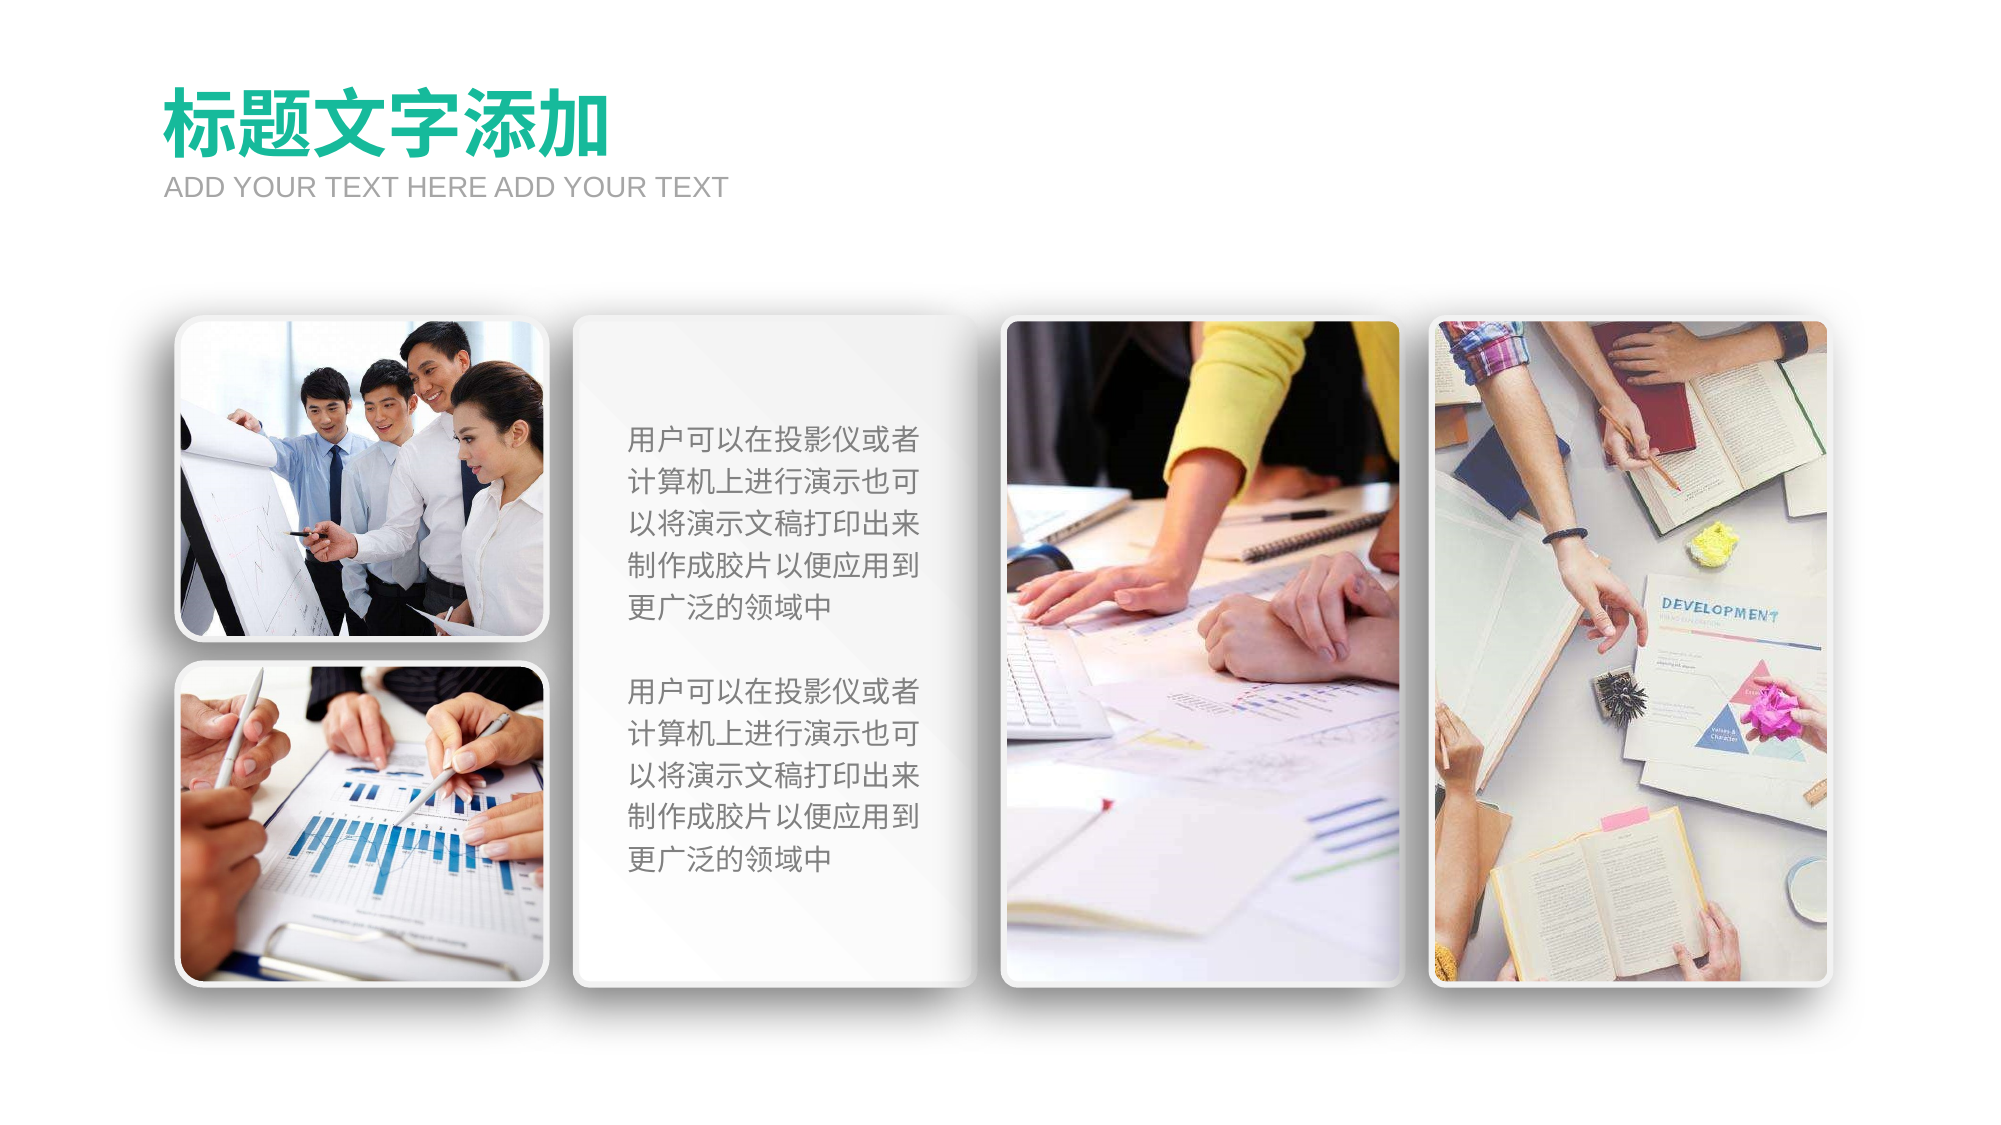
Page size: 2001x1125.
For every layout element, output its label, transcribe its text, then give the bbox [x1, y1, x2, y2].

text_box 用户可以在投影仪或者计算机上进行演示也可以将演示文稿打印出来制作成胶片以便应用到更广泛的领域中 [613, 658, 938, 884]
text_box [574, 317, 966, 986]
text_box ADD YOUR TEXT HERE ADD YOUR TEXT [149, 160, 745, 211]
text_box 用户可以在投影仪或者计算机上进行演示也可以将演示文稿打印出来制作成胶片以便应用到更广泛的领域中 [613, 407, 938, 632]
picture [1003, 318, 1403, 985]
picture [177, 318, 547, 640]
text_box 标题文字添加 [148, 69, 628, 175]
picture [1431, 318, 1831, 985]
picture [177, 663, 547, 985]
